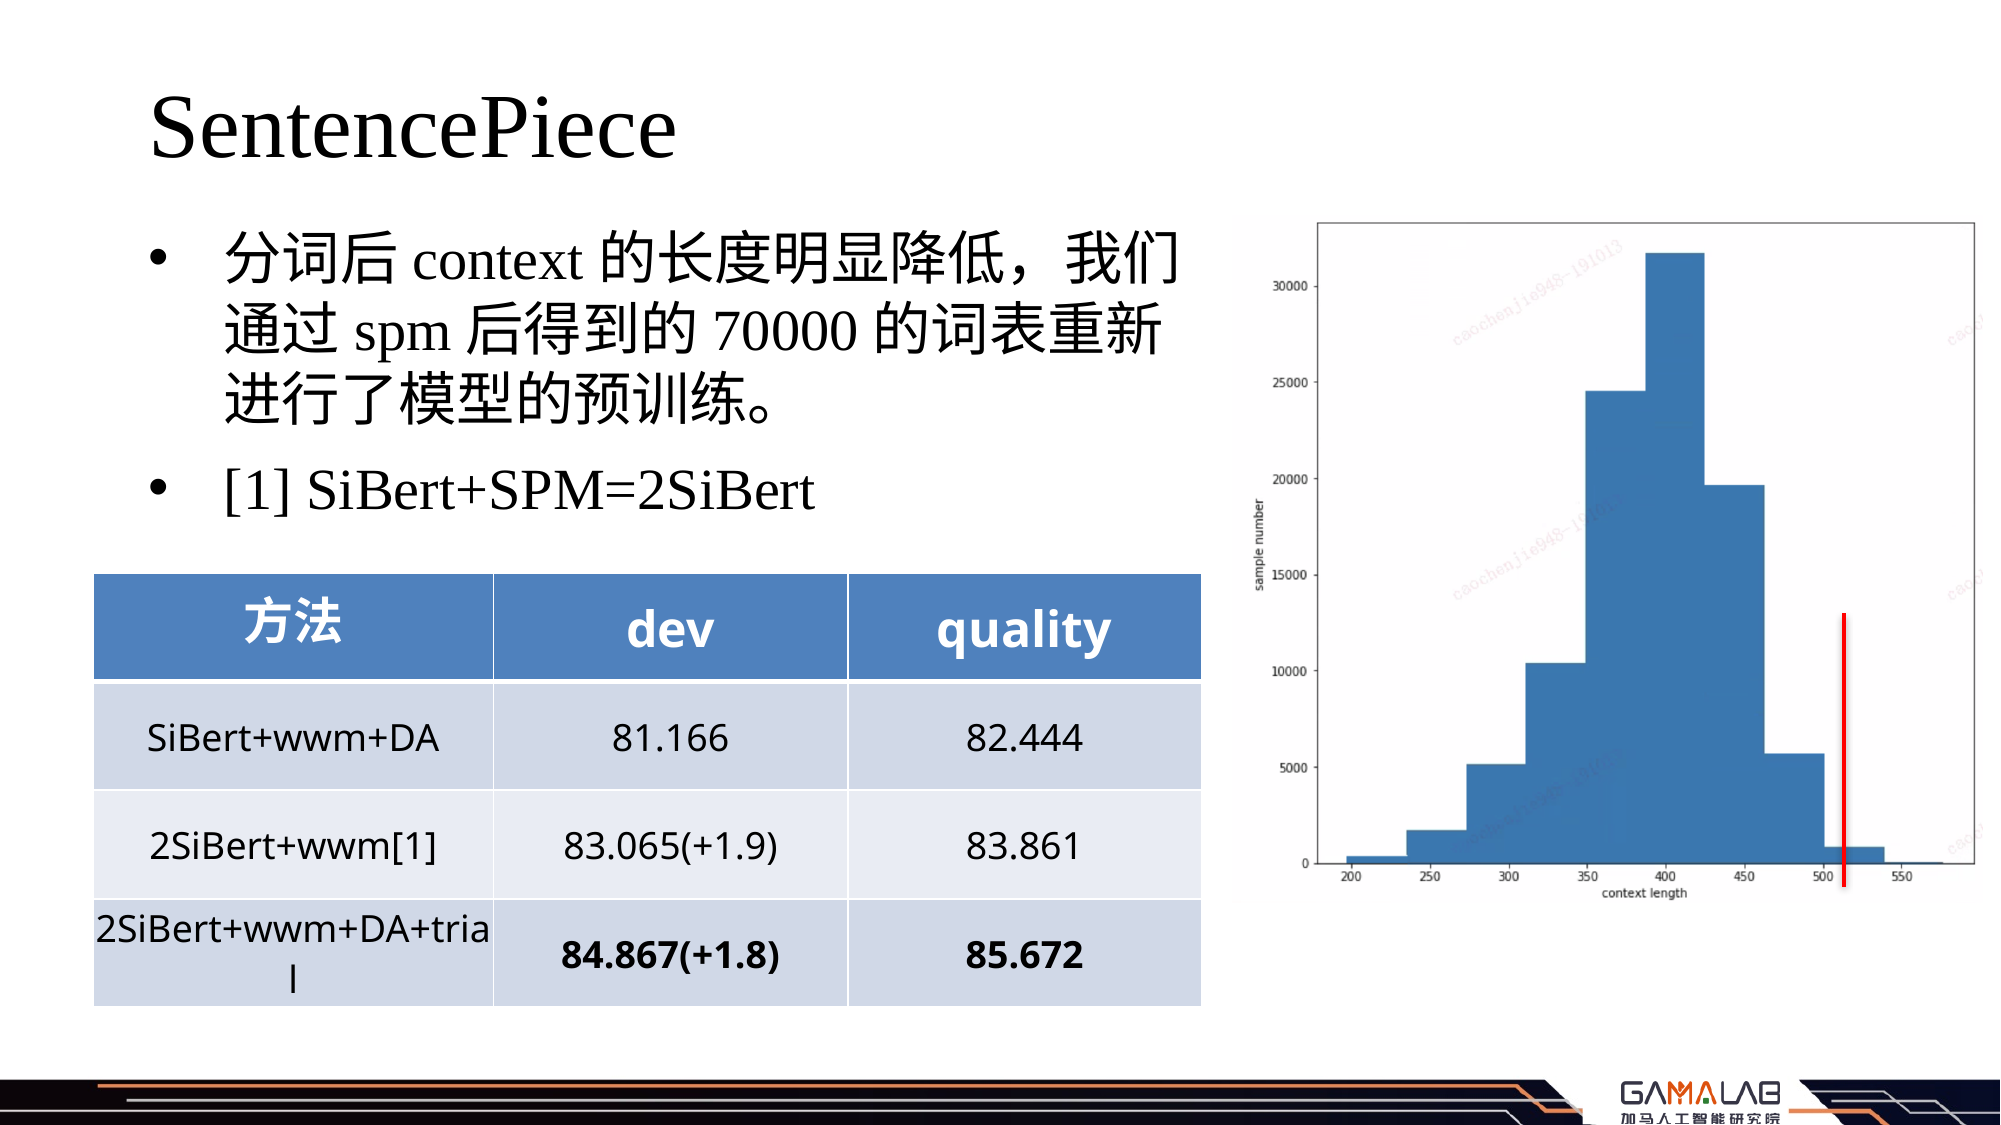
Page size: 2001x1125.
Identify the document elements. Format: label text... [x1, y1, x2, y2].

table_cell 83.065(+1.9) [494, 791, 847, 898]
table_cell 83.861 [849, 791, 1201, 898]
table_header quality [849, 574, 1201, 679]
title SentencePiece [137, 59, 1863, 216]
table_cell SiBert+wwm+DA [94, 684, 493, 789]
table_header 方法 [94, 574, 493, 679]
picture [0, 0, 2000, 1125]
table_header dev [494, 574, 847, 679]
table_cell 2SiBert+wwm[1] [94, 791, 493, 898]
table_cell 85.672 [849, 900, 1201, 1006]
table_cell 81.166 [494, 684, 847, 789]
list 分词后context的长度明显降低，我们通过spm后得到的70000的词表重新进行了模型的预训练。 [1] SiBert+SPM=2SiBert [137, 216, 1233, 930]
table_cell 84.867(+1.8) [494, 900, 847, 1006]
picture [1621, 1081, 1780, 1124]
table_cell 2SiBert+wwm+DA+trial [94, 900, 493, 1006]
table_cell 82.444 [849, 684, 1201, 789]
